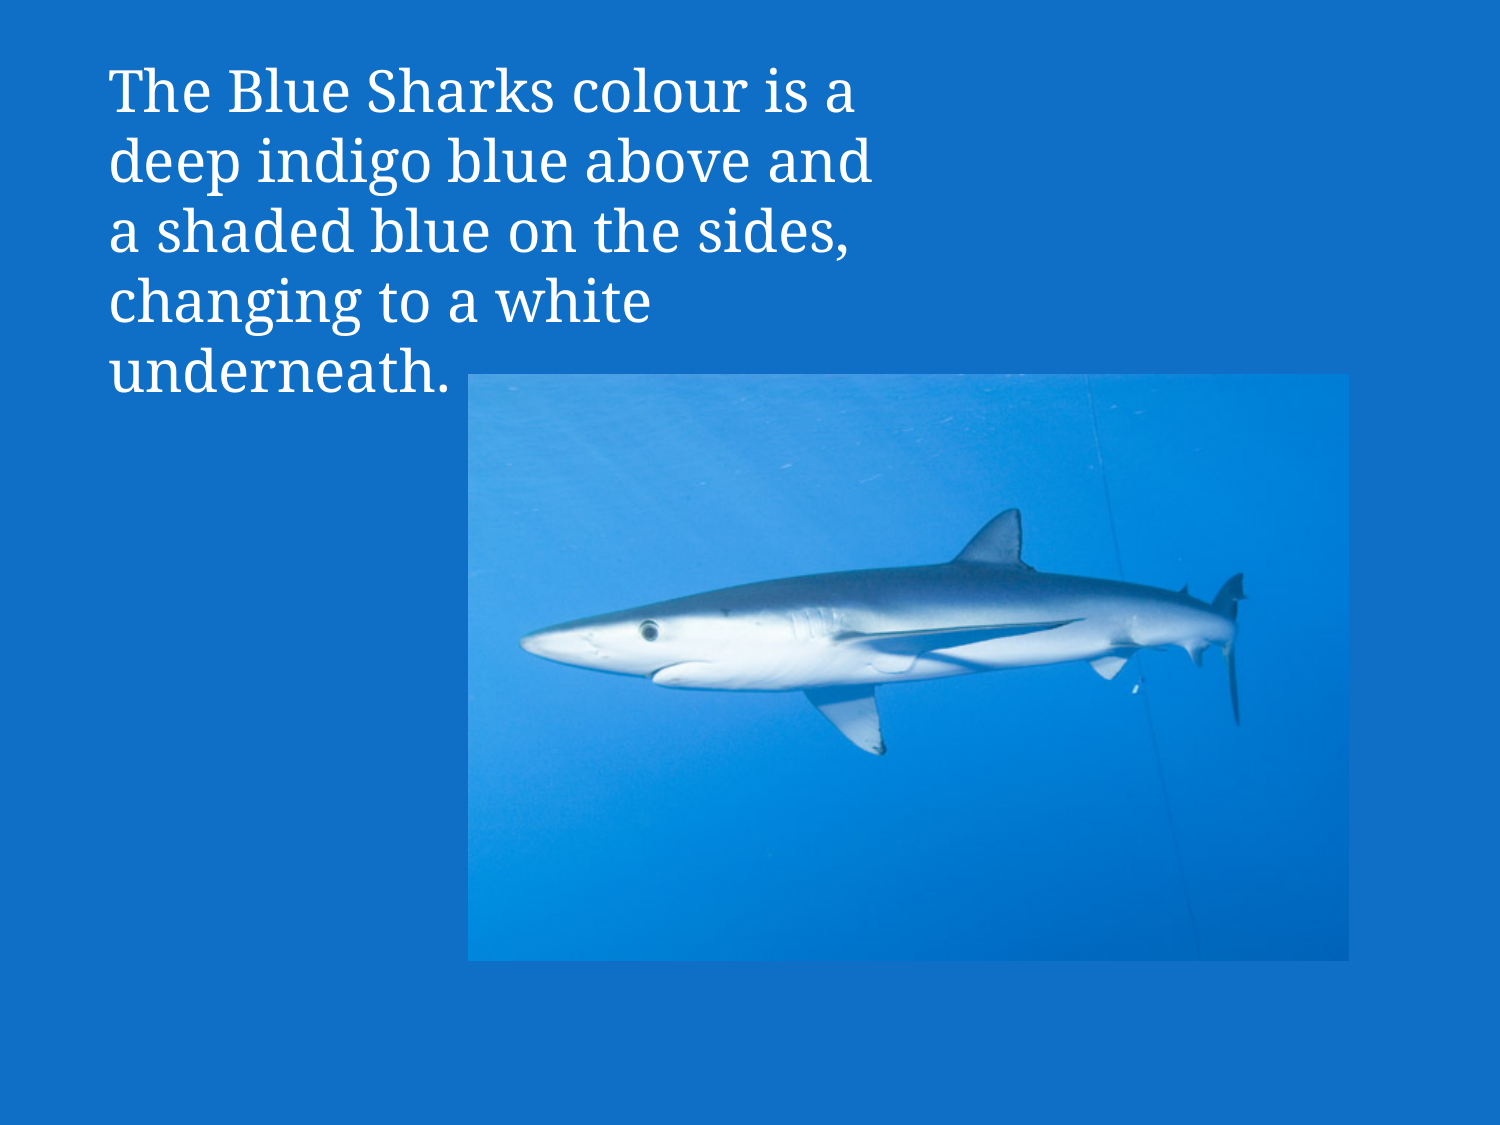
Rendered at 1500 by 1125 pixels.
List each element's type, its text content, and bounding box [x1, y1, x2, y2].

text_box The Blue Sharks colour is a deep indigo blue above and a shaded blue on the sides, changing to a white underneath. [93, 46, 891, 412]
picture [468, 374, 1349, 962]
